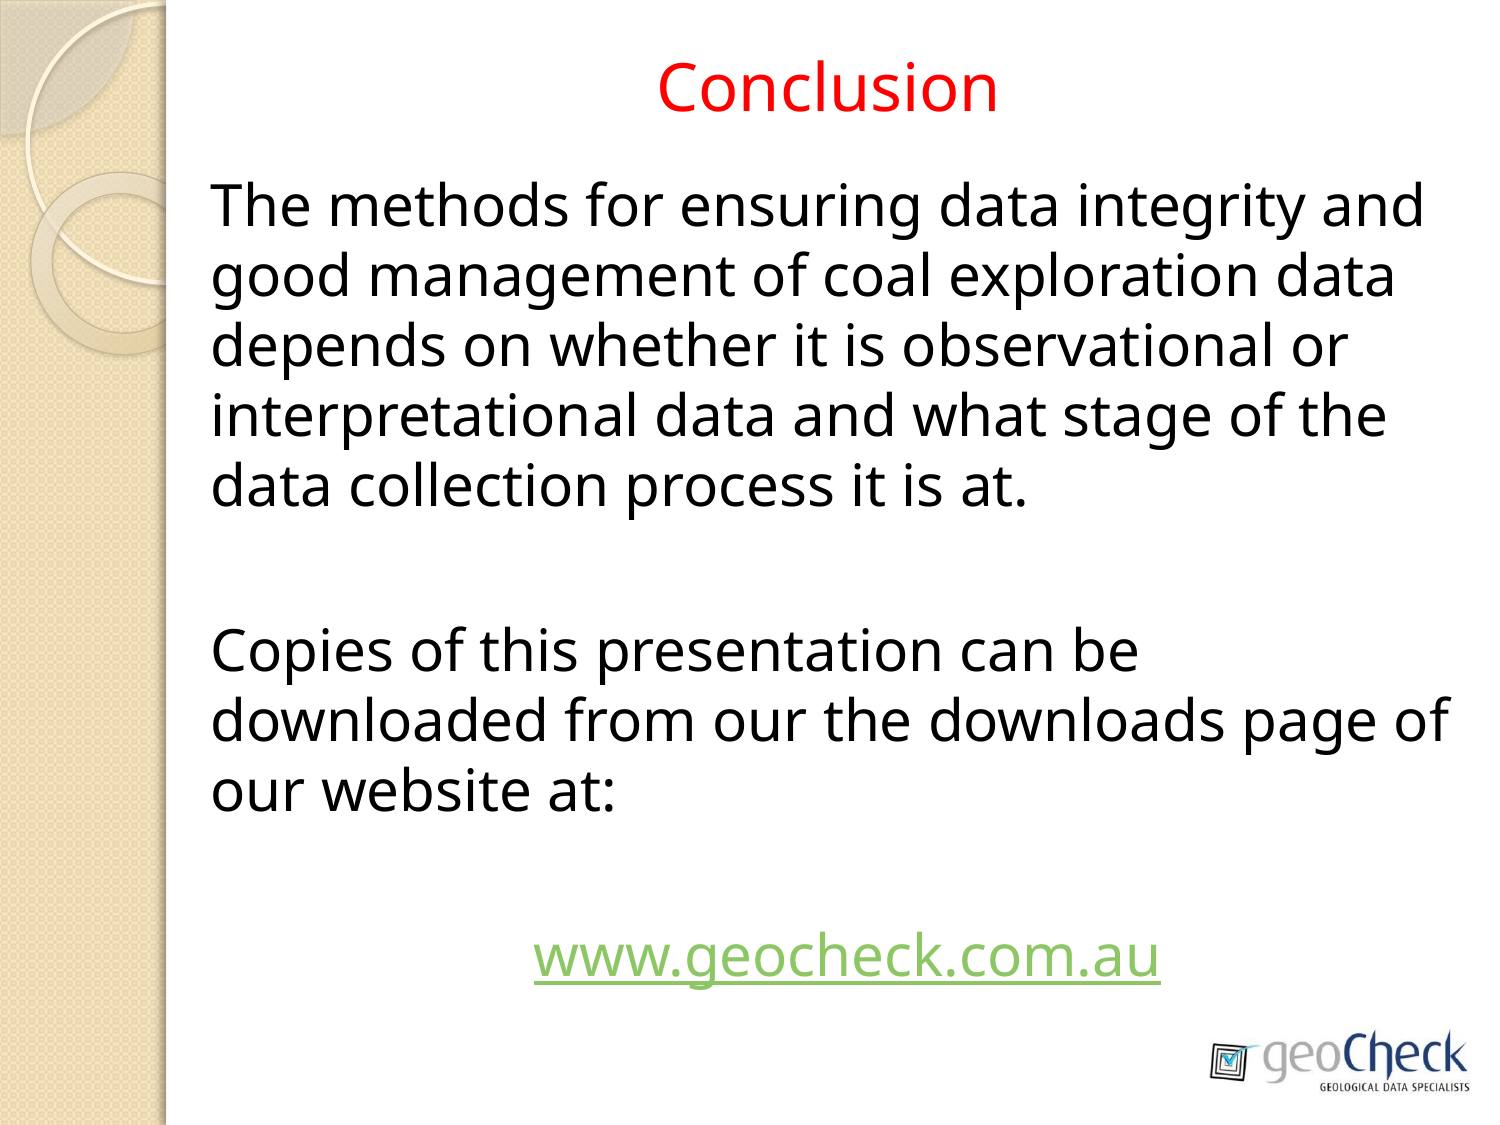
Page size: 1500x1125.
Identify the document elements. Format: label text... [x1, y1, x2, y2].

list The methods for ensuring data integrity and good management of coal exploration data depends on whether it is observational or interpretational data and what stage of the data collection process it is at. Copies of this presentation can be downloaded from our the downloads page of our website at: www.geocheck.com.au [182, 160, 1500, 1007]
picture [1198, 1028, 1480, 1102]
title Conclusion [158, 0, 1500, 170]
